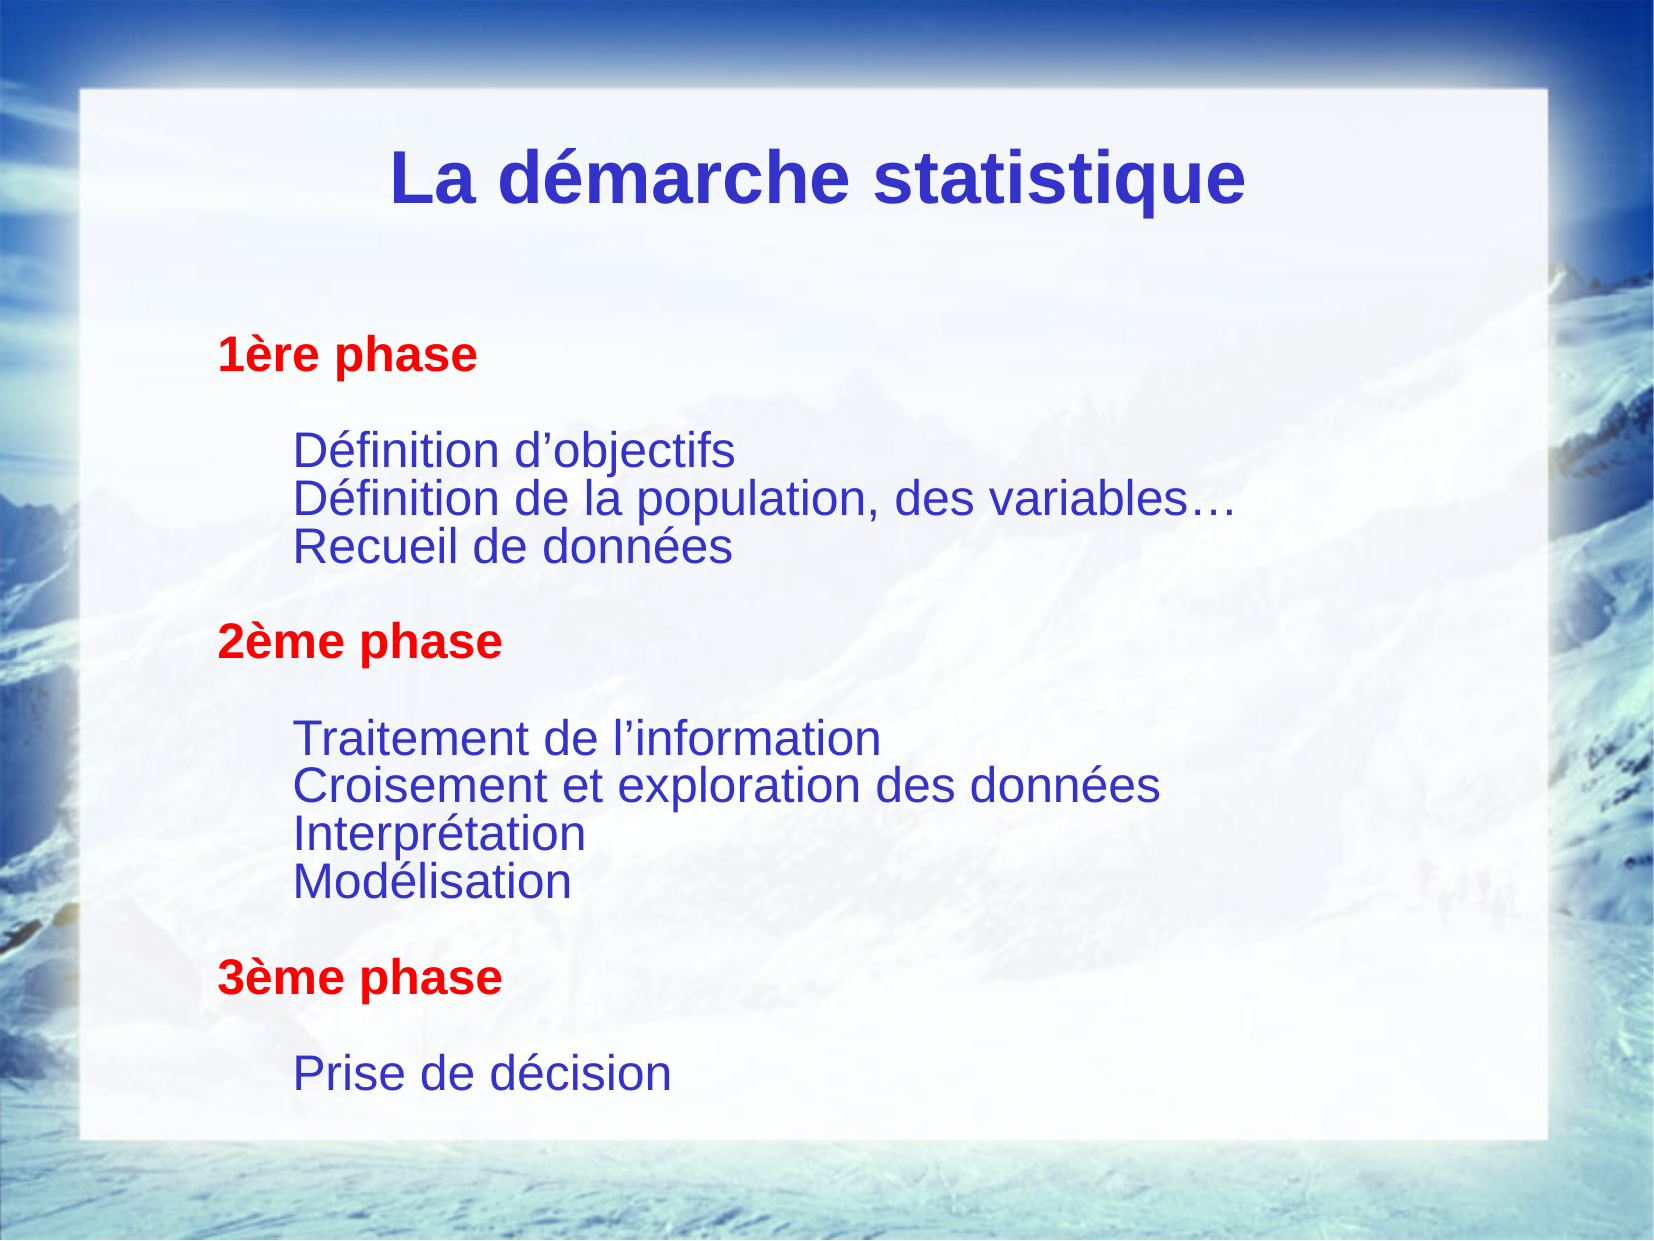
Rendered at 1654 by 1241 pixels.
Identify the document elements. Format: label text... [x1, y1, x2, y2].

list 1ère phase Définition d’objectifs Définition de la population, des variables… Recueil de données 2ème phase Traitement de l’information Croisement et exploration des données Interprétation Modélisation 3ème phase Prise de décision [200, 324, 1574, 1117]
picture [0, 0, 1654, 1240]
title La démarche statistique [84, 98, 1574, 348]
